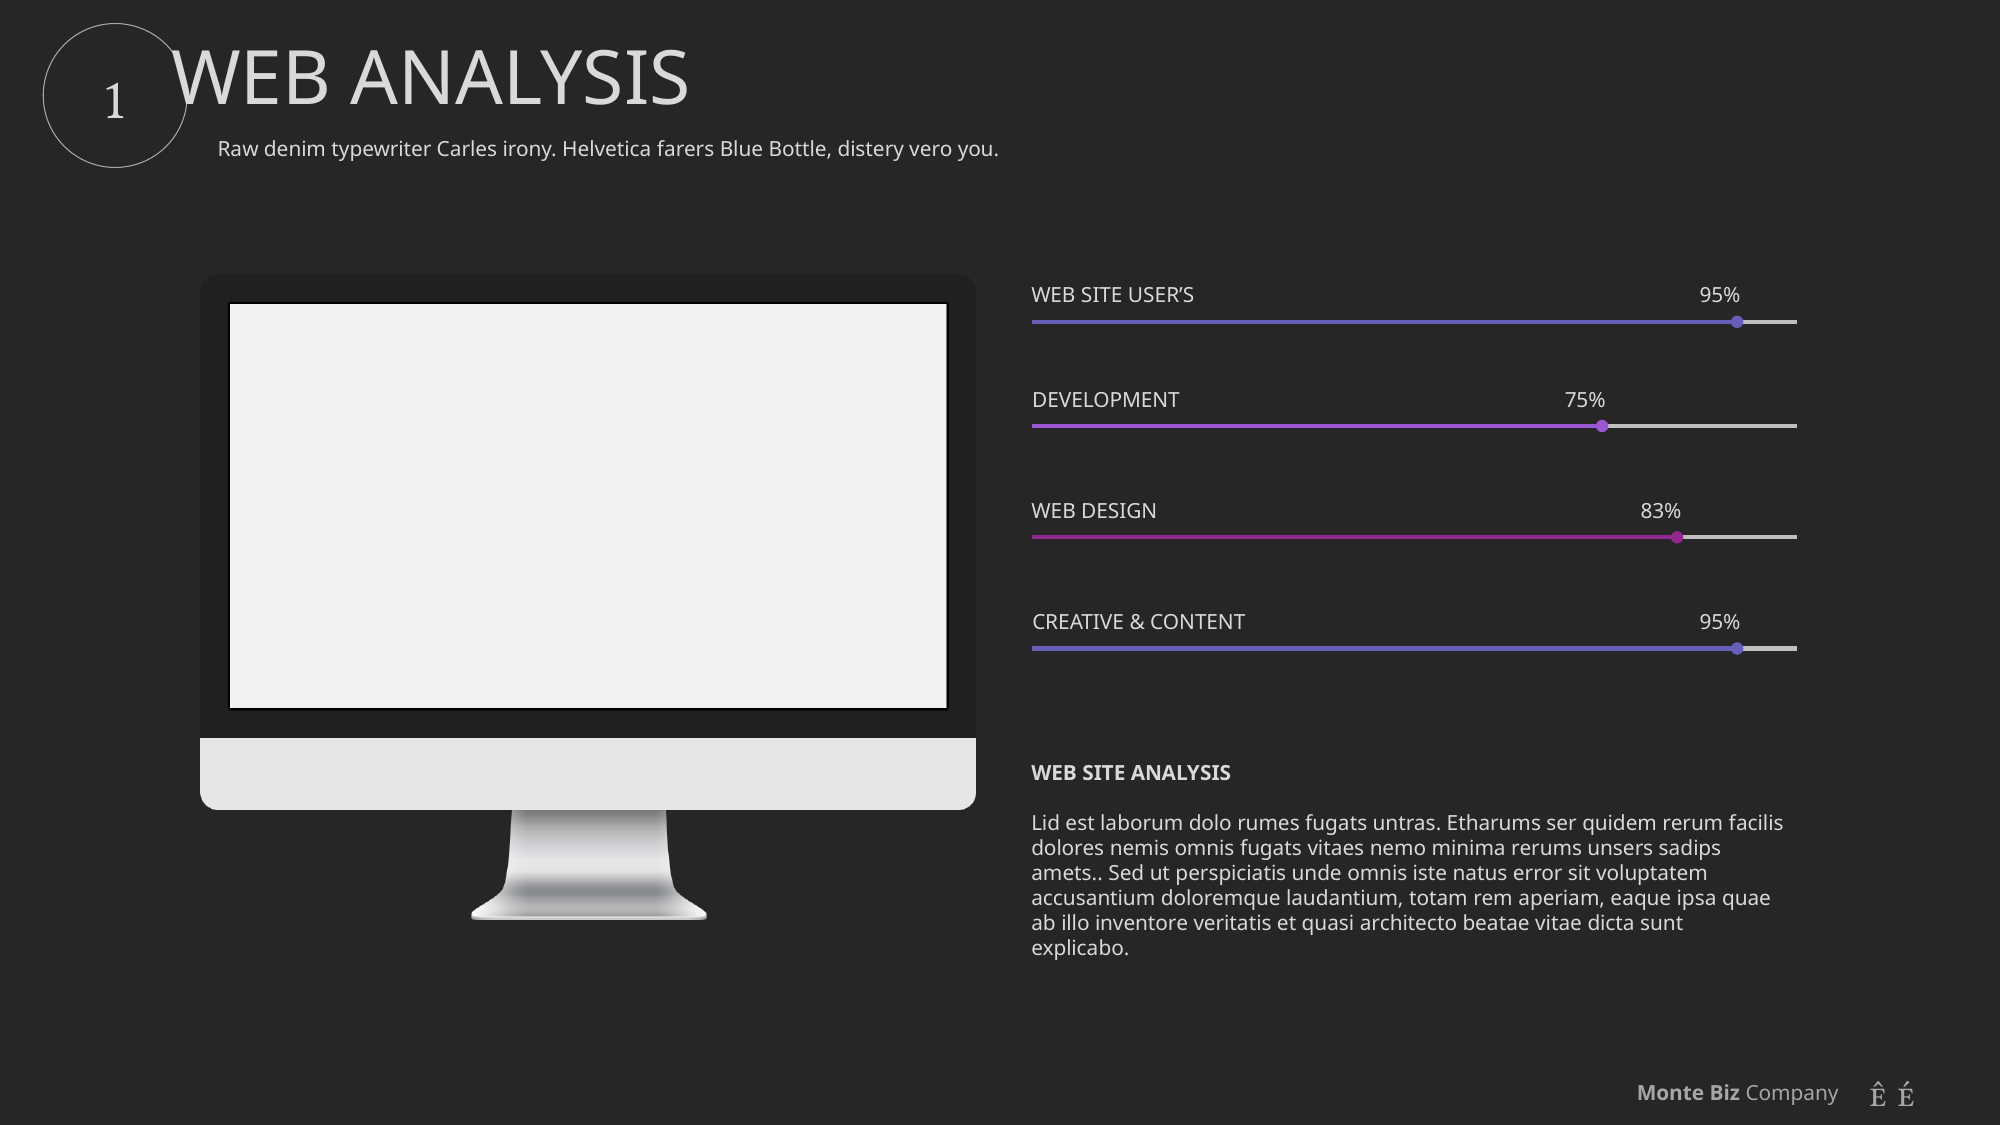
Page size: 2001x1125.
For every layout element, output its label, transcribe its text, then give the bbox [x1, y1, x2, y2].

text_box  [42, 22, 182, 169]
text_box 75% [1550, 378, 1621, 419]
text_box CREATIVE & CONTENT [1017, 601, 1261, 642]
text_box   [1854, 1061, 1979, 1122]
text_box DEVELOPMENT [1017, 378, 1195, 419]
text_box WEB ANALYSIS [156, 22, 707, 127]
text_box WEB SITE ANALYSIS Lid est laborum dolo rumes fugats untras. Etharums ser quidem rerum facilis dolores nemis omnis fugats vitaes nemo minima rerums unsers sadips amets.. Sed ut perspiciatis unde omnis iste natus error sit voluptatem accusantium doloremque laudantium, totam rem aperiam, eaque ipsa quae ab illo inventore veritatis et quasi architecto beatae vitae dicta sunt explicabo. [1016, 752, 1800, 967]
text_box WEB SITE USER’S [1016, 274, 1210, 315]
text_box Raw denim typewriter Carles irony. Helvetica farers Blue Bottle, distery vero you. [202, 128, 1014, 169]
text_box 95% [1684, 601, 1756, 642]
text_box 95% [1684, 274, 1756, 315]
text_box 83% [1625, 490, 1697, 530]
text_box Monte Biz Company [1622, 1071, 1854, 1112]
text_box WEB DESIGN [1016, 490, 1173, 530]
picture [199, 274, 976, 922]
